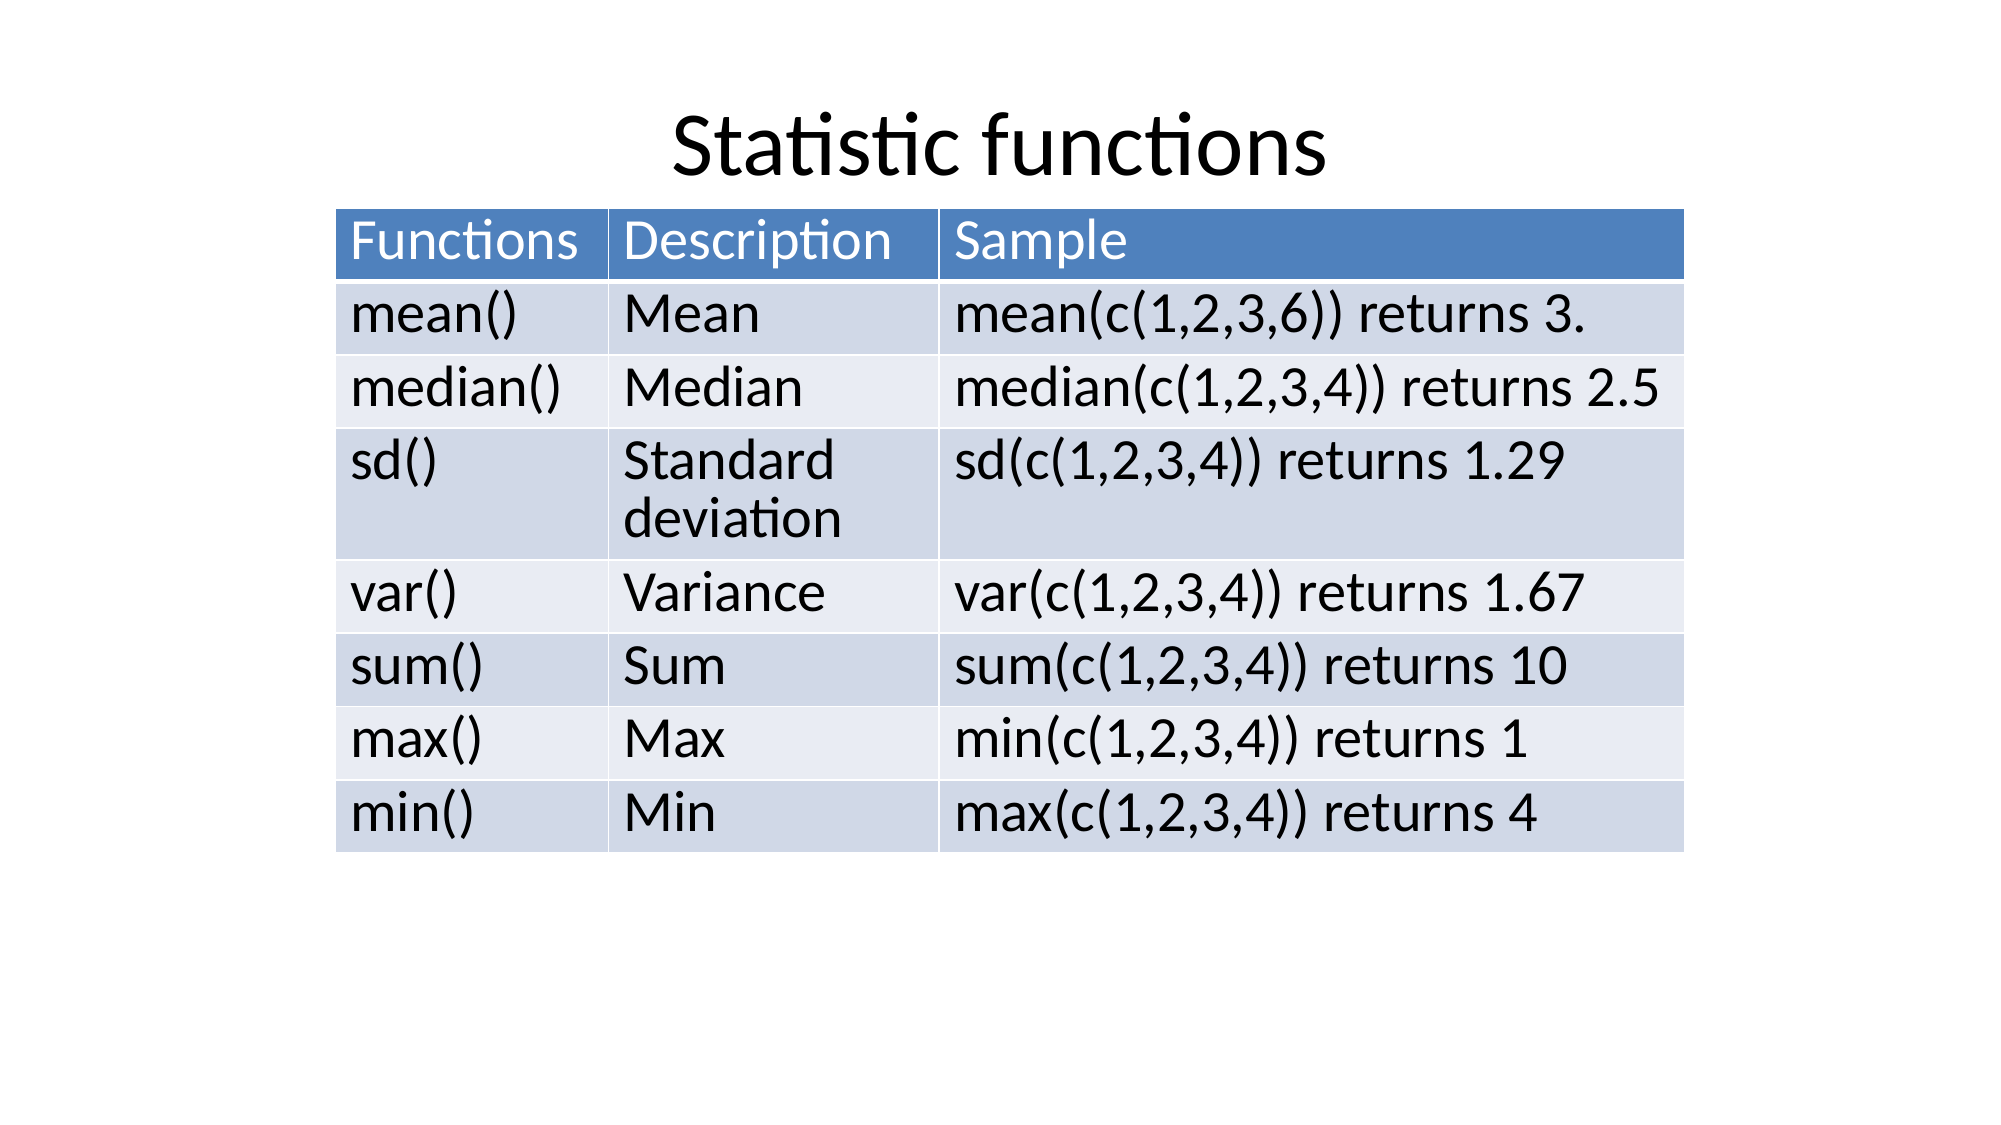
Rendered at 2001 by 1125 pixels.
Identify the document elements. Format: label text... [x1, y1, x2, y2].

table_header Functions [336, 209, 608, 279]
table_cell Mean [609, 284, 938, 354]
table_cell sum(c(1,2,3,4)) returns 10 [940, 634, 1684, 706]
table_cell sum() [336, 634, 608, 706]
table_header Description [609, 209, 938, 279]
table_cell min(c(1,2,3,4)) returns 1 [940, 707, 1684, 779]
table_cell Max [609, 707, 938, 779]
table_cell max(c(1,2,3,4)) returns 4 [940, 781, 1684, 852]
table_cell max() [336, 707, 608, 779]
table_cell Variance [609, 561, 938, 632]
table_cell Median [609, 356, 938, 427]
table_cell mean(c(1,2,3,6)) returns 3. [940, 284, 1684, 354]
table_cell var() [336, 561, 608, 632]
table_cell sd(c(1,2,3,4)) returns 1.29 [940, 429, 1684, 559]
table_cell median() [336, 356, 608, 427]
table_cell Sum [609, 634, 938, 706]
table_cell min() [336, 781, 608, 852]
table_cell mean() [336, 284, 608, 354]
table_cell Min [609, 781, 938, 852]
table_cell var(c(1,2,3,4)) returns 1.67 [940, 561, 1684, 632]
table_cell median(c(1,2,3,4)) returns 2.5 [940, 356, 1684, 427]
title Statistic functions [99, 45, 1900, 233]
table_cell sd() [336, 429, 608, 559]
table_header Sample [940, 209, 1684, 279]
table_cell Standard deviation [609, 429, 938, 559]
